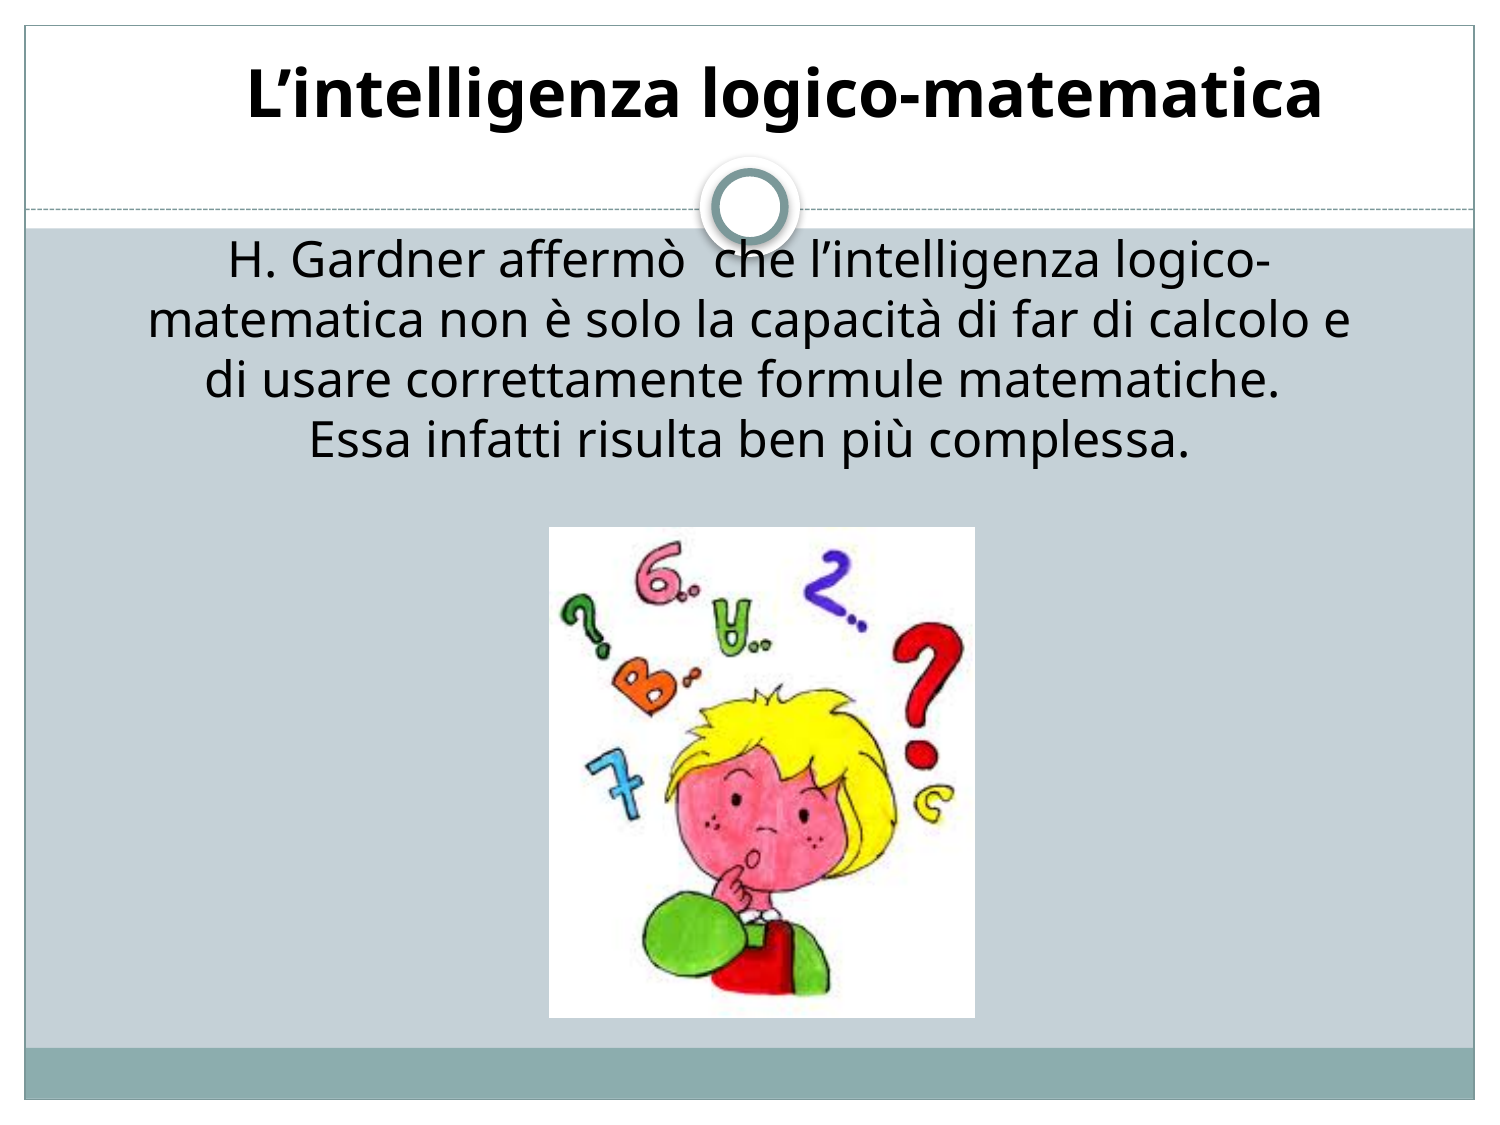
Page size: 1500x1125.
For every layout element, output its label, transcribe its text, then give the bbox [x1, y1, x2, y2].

text_box L’intelligenza logico-matematica [147, 43, 1424, 139]
text_box H. Gardner affermò che l’intelligenza logico-matematica non è solo la capacità di far di calcolo e di usare correttamente formule matematiche. Essa infatti risulta ben più complessa. [112, 219, 1388, 475]
picture [548, 526, 975, 1018]
